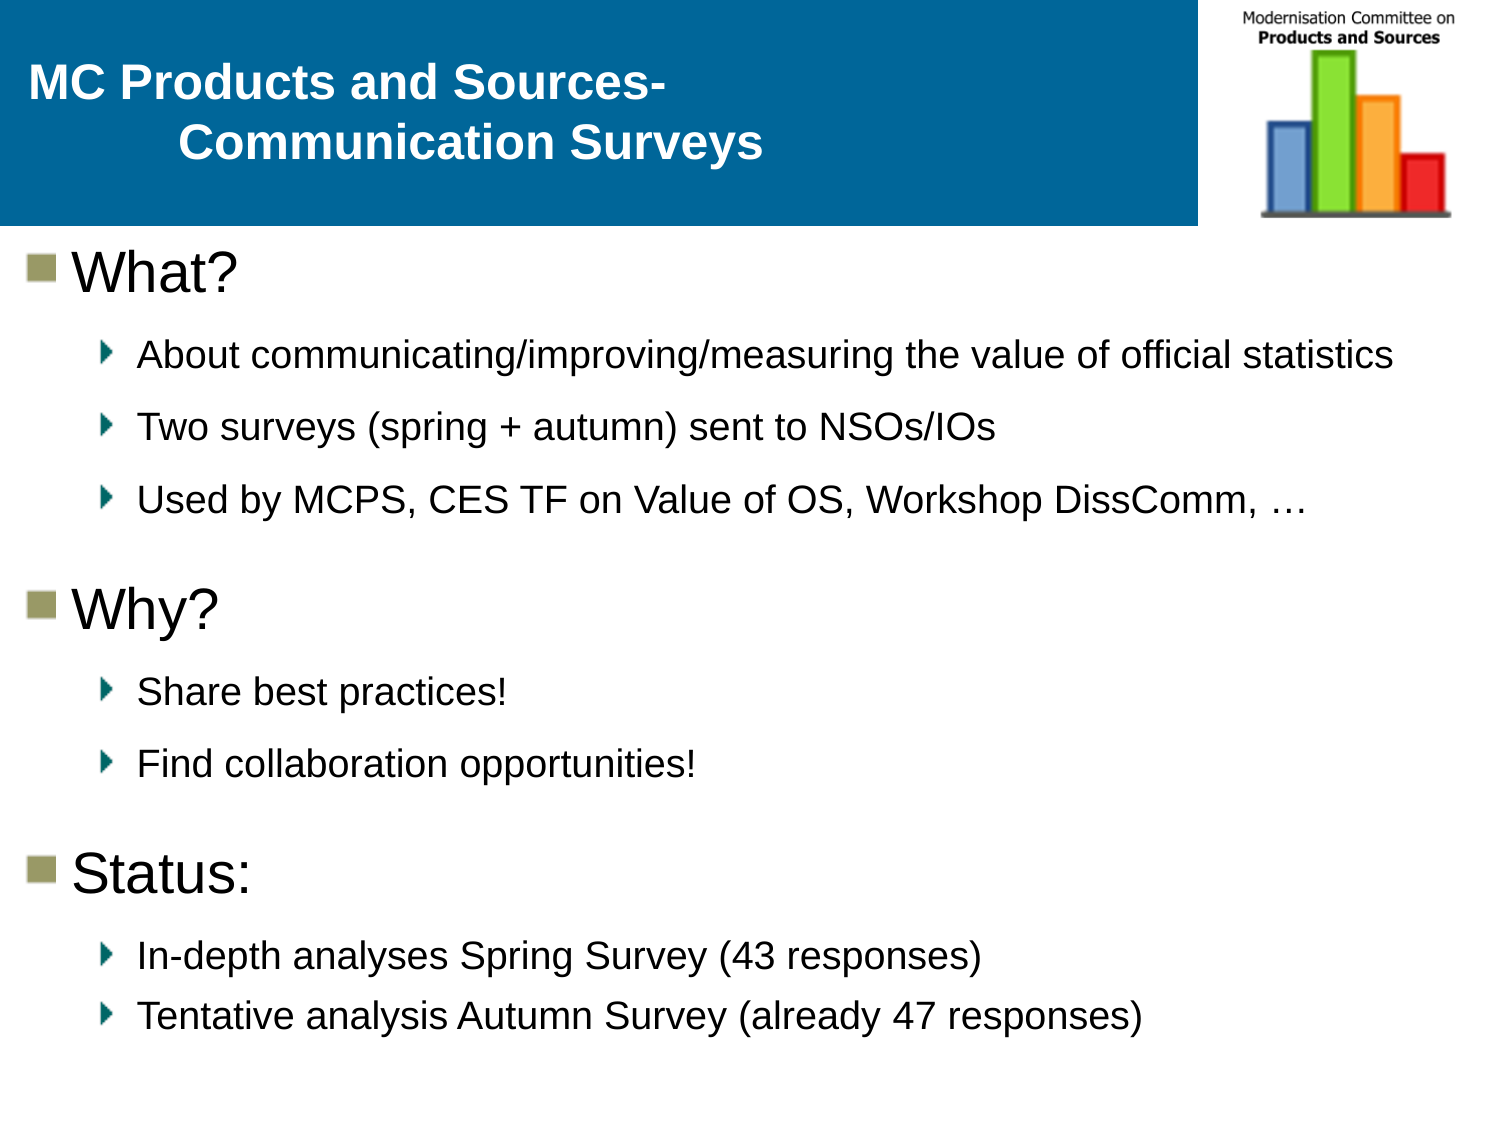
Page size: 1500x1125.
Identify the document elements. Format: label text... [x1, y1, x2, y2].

list What? About communicating/improving/measuring the value of official statistics Two surveys (spring + autumn) sent to NSOs/IOs Used by MCPS, CES TF on Value of OS, Workshop DissComm, … Why? Share best practices! Find collaboration opportunities! Status: In-depth analyses Spring Survey (43 responses) Tentative analysis Autumn Survey (already 47 responses) [0, 226, 1483, 1091]
picture [89, 411, 118, 439]
picture [89, 483, 118, 512]
picture [89, 1000, 118, 1028]
picture [89, 940, 118, 969]
picture [89, 748, 118, 776]
picture [89, 338, 118, 367]
picture [14, 585, 56, 627]
picture [14, 248, 56, 290]
picture [1199, 0, 1500, 227]
title MC Products and Sources- Communication Surveys [12, 2, 1114, 216]
picture [89, 675, 118, 704]
picture [14, 850, 56, 891]
